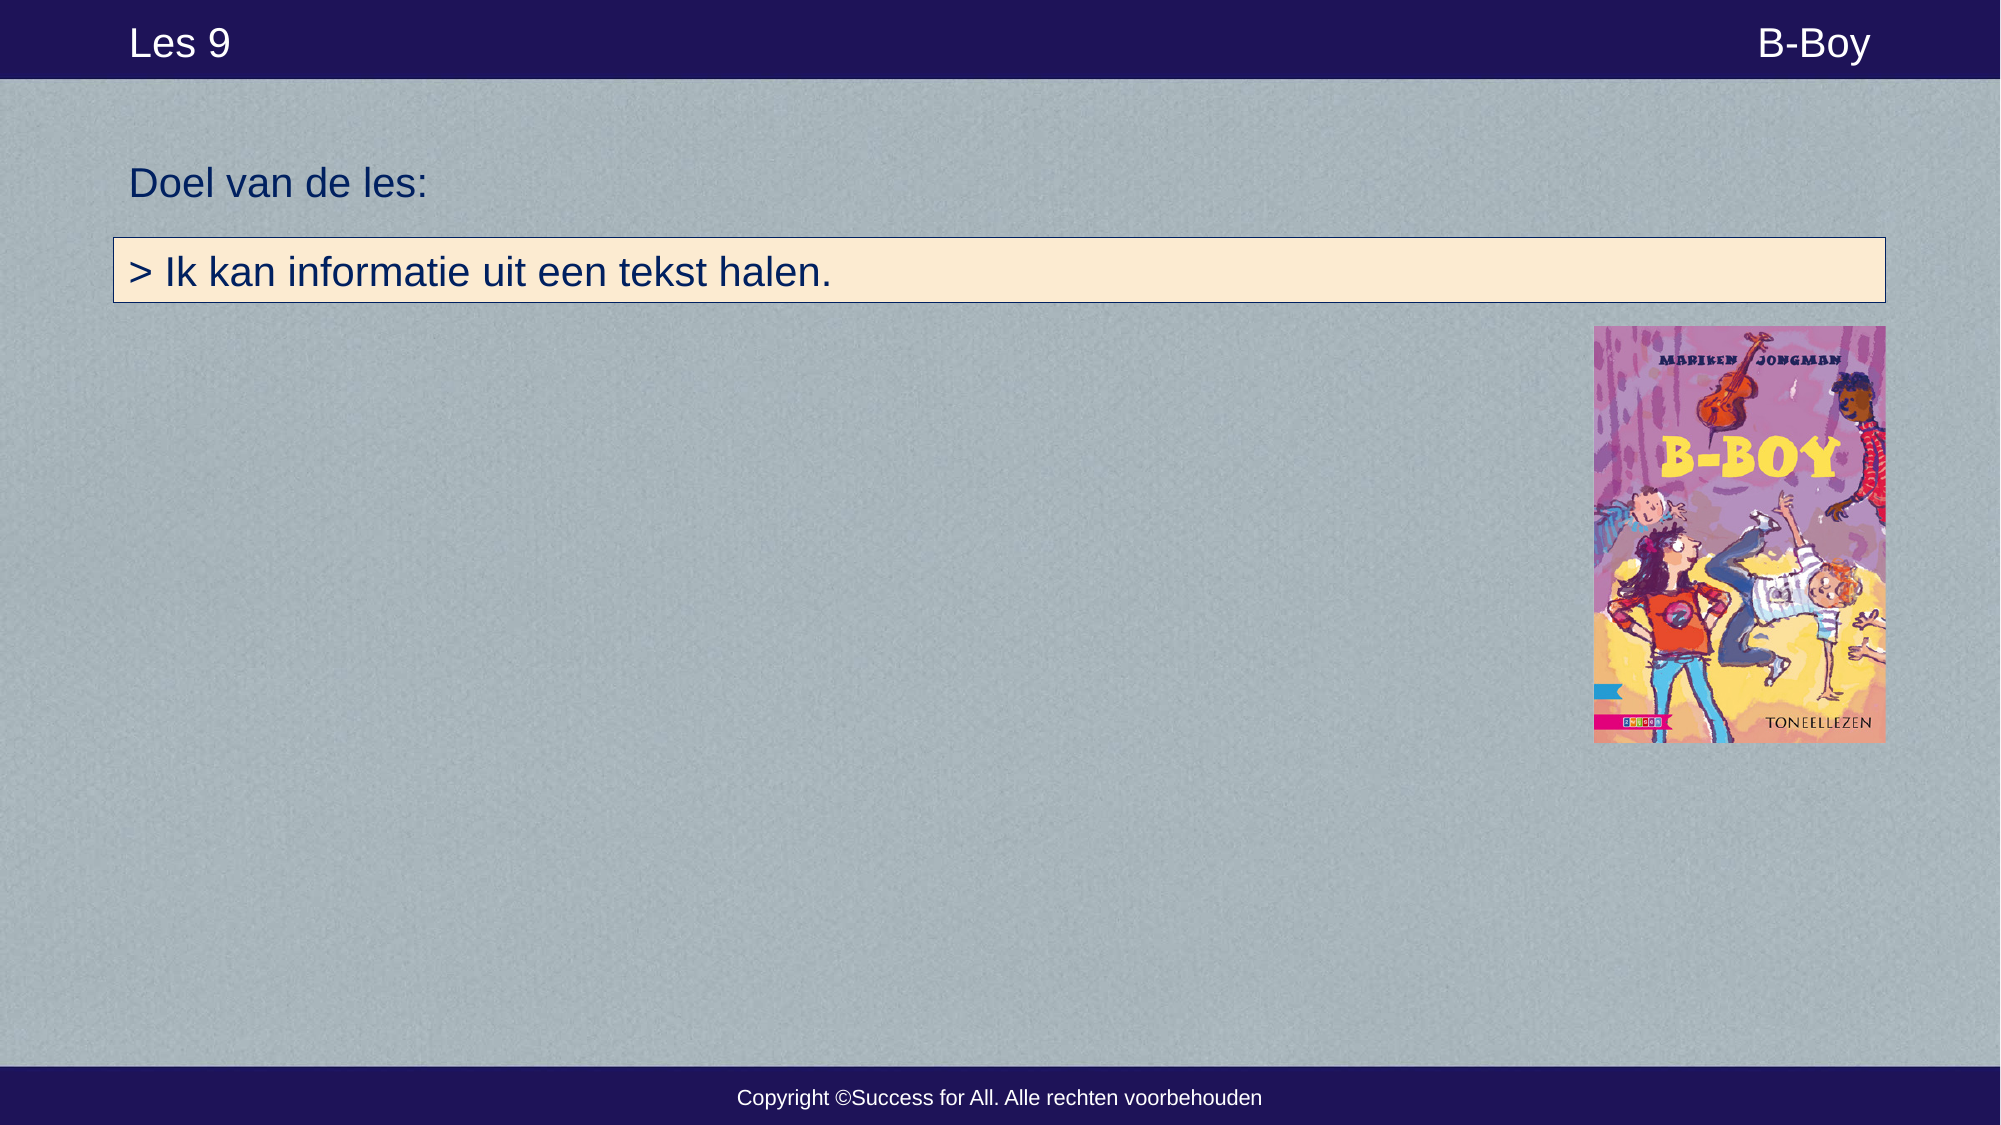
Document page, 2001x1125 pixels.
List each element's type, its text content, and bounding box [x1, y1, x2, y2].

text_box Doel van de les: [113, 148, 1635, 214]
text_box B-Boy [999, 8, 1886, 73]
picture [0, 0, 2001, 1125]
text_box > Ik kan informatie uit een tekst halen. [113, 237, 1886, 303]
text_box Les 9 [114, 8, 354, 73]
text_box Copyright ©Success for All. Alle rechten voorbehouden [0, 1076, 2000, 1125]
